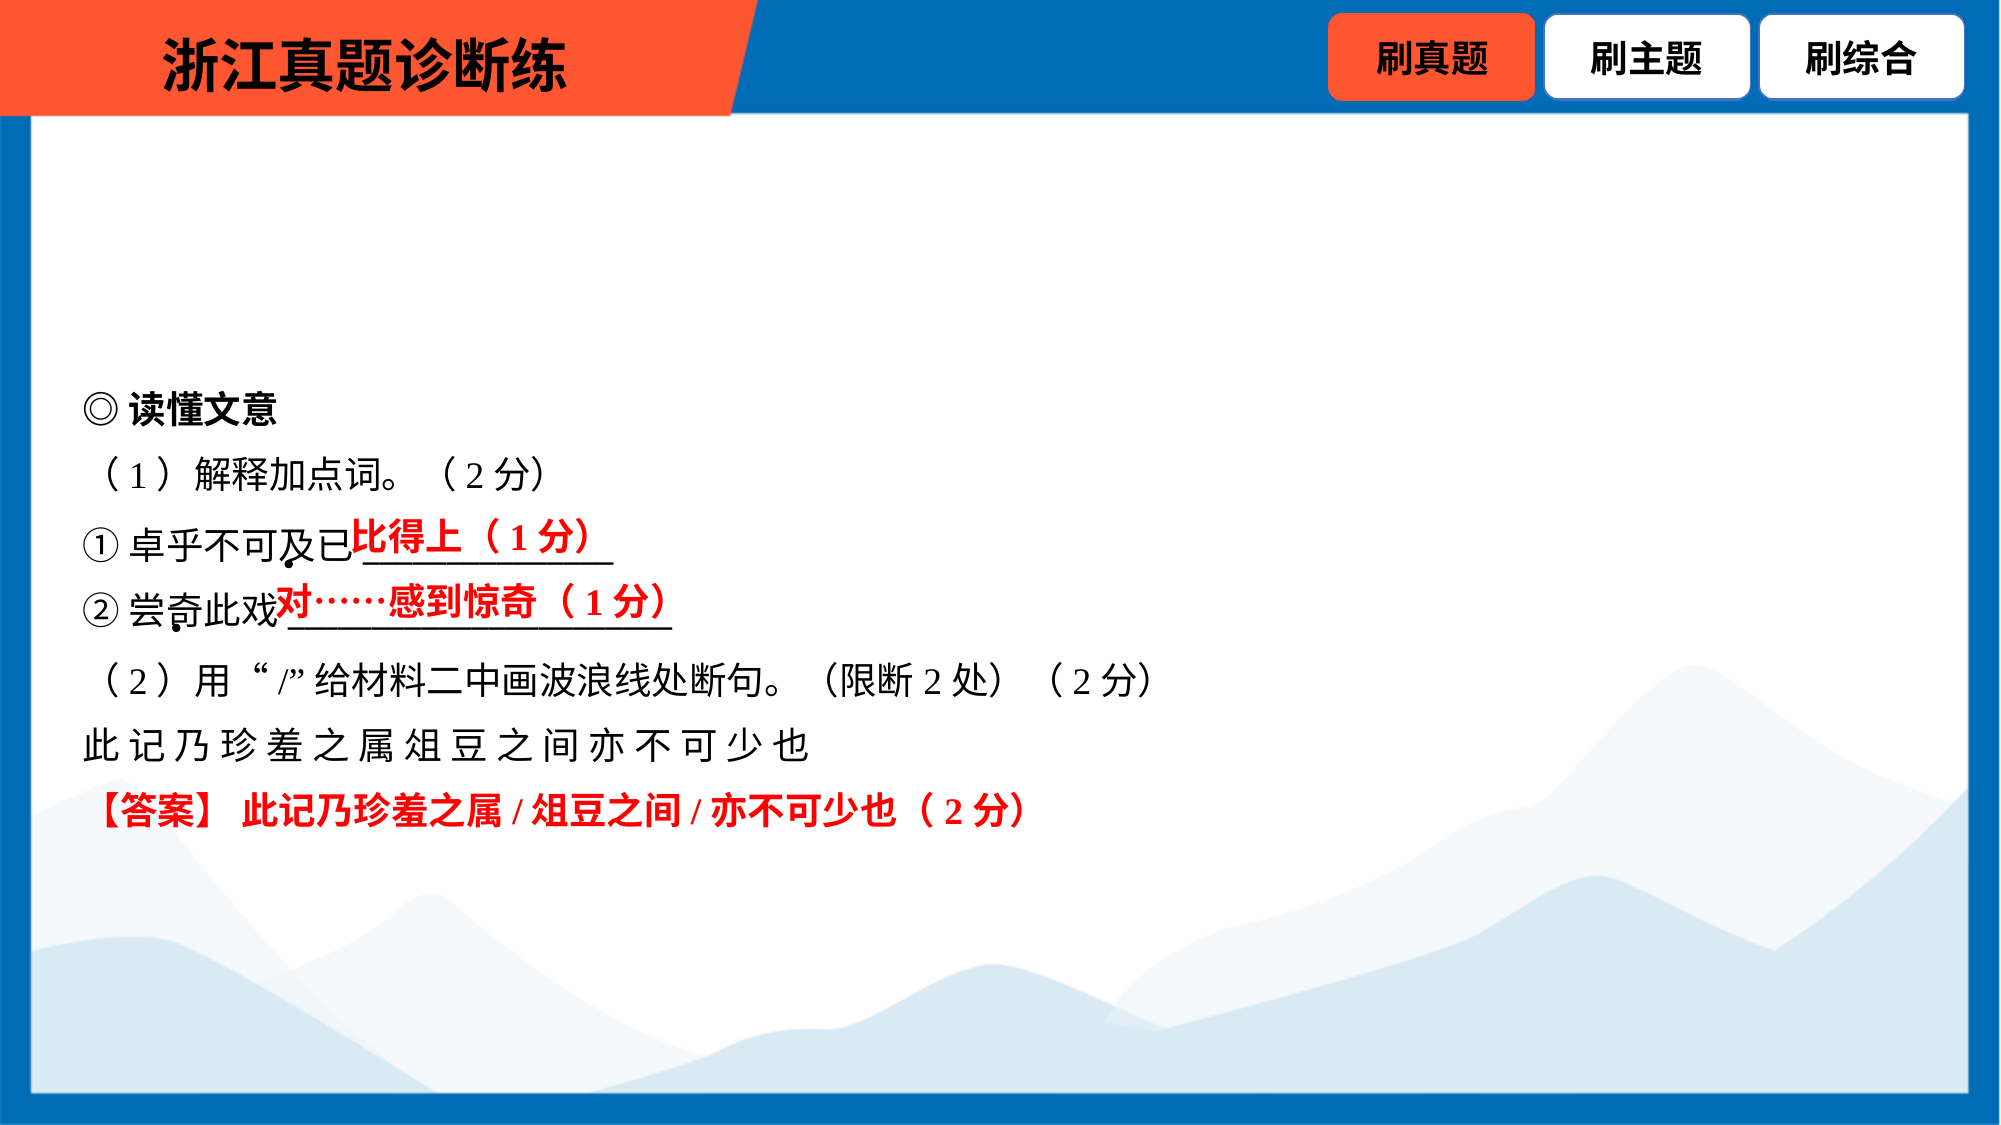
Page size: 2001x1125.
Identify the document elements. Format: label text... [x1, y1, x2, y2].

picture [0, 0, 2000, 1125]
text_box （2）用“/”给材料二中画波浪线处断句。（限断2处）（2分） 此 记 乃 珍 羞 之 属 俎 豆 之 间 亦 不 可 少 也 [82, 633, 1917, 760]
text_box 比得上（1分） [345, 493, 617, 552]
text_box [172, 623, 181, 633]
text_box （1）解释加点词。（2分） [82, 431, 1917, 490]
text_box ①卓乎不可及已_______________ ②尝奇此戏_______________________ [82, 498, 1917, 625]
text_box 【答案】 此记乃珍羞之属/俎豆之间/亦不可少也（2分） [82, 767, 1917, 825]
text_box ◎读懂文意 [82, 366, 1917, 425]
text_box [284, 559, 293, 569]
text_box 对……感到惊奇（1分） [270, 558, 693, 617]
